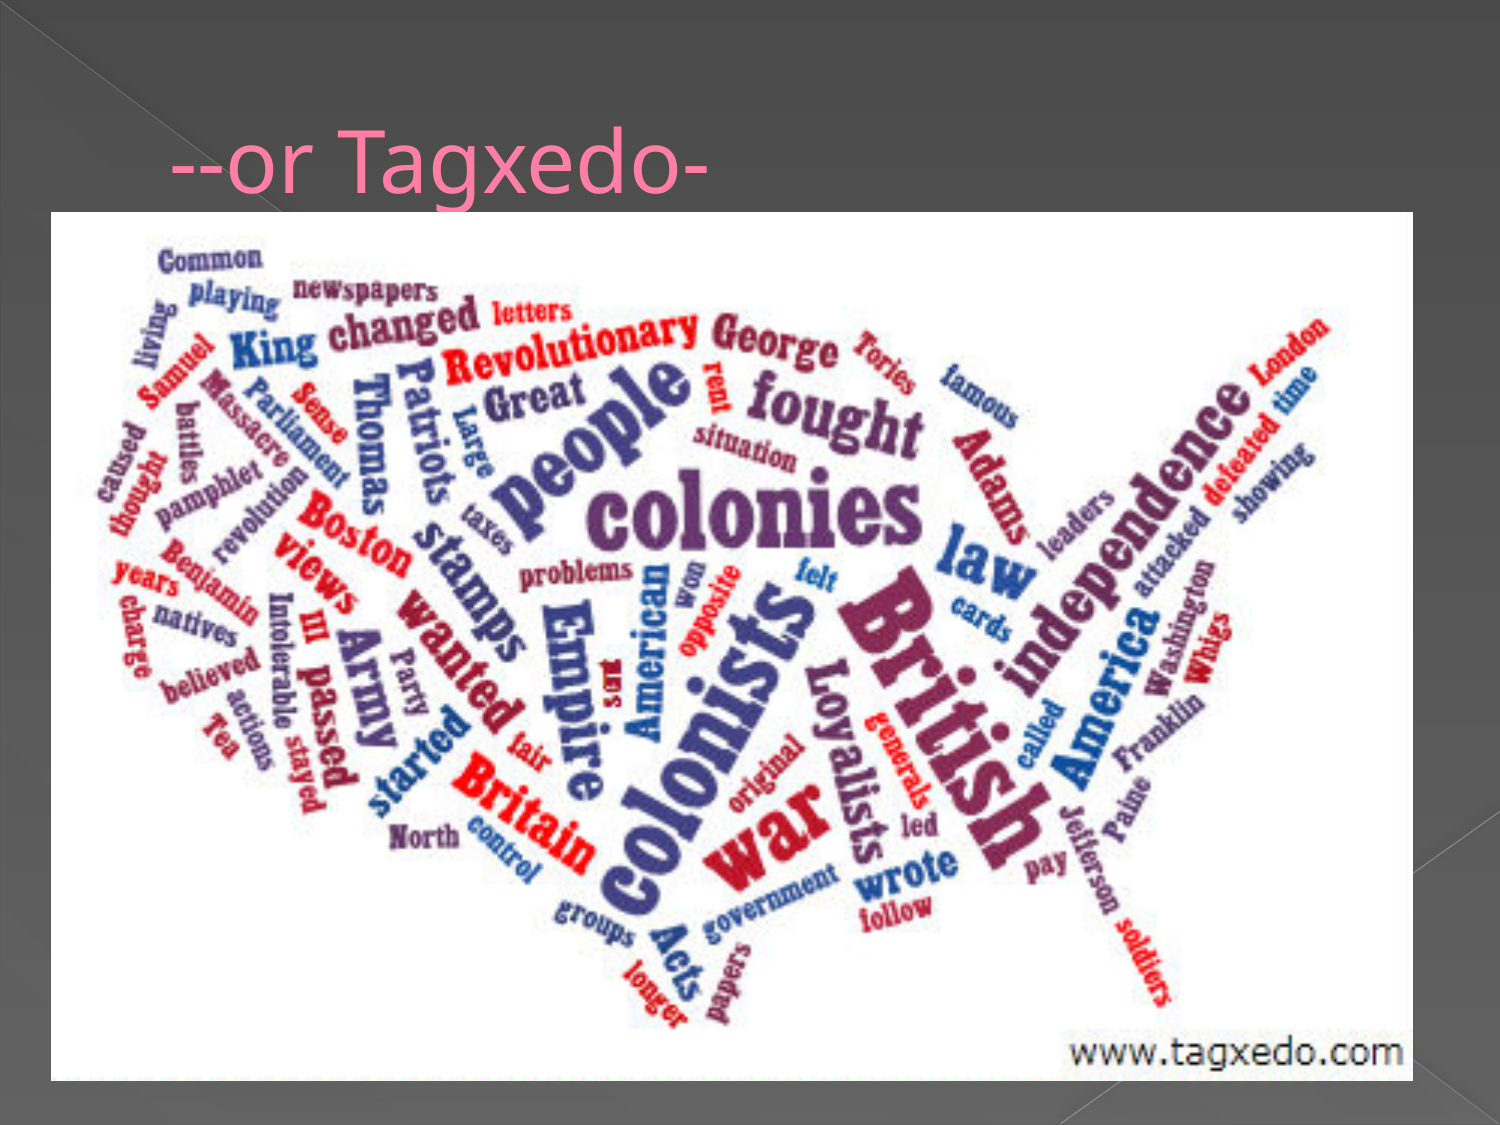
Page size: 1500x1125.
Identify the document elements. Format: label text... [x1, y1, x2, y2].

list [51, 212, 1413, 1081]
title --or Tagxedo- [75, 43, 1425, 274]
